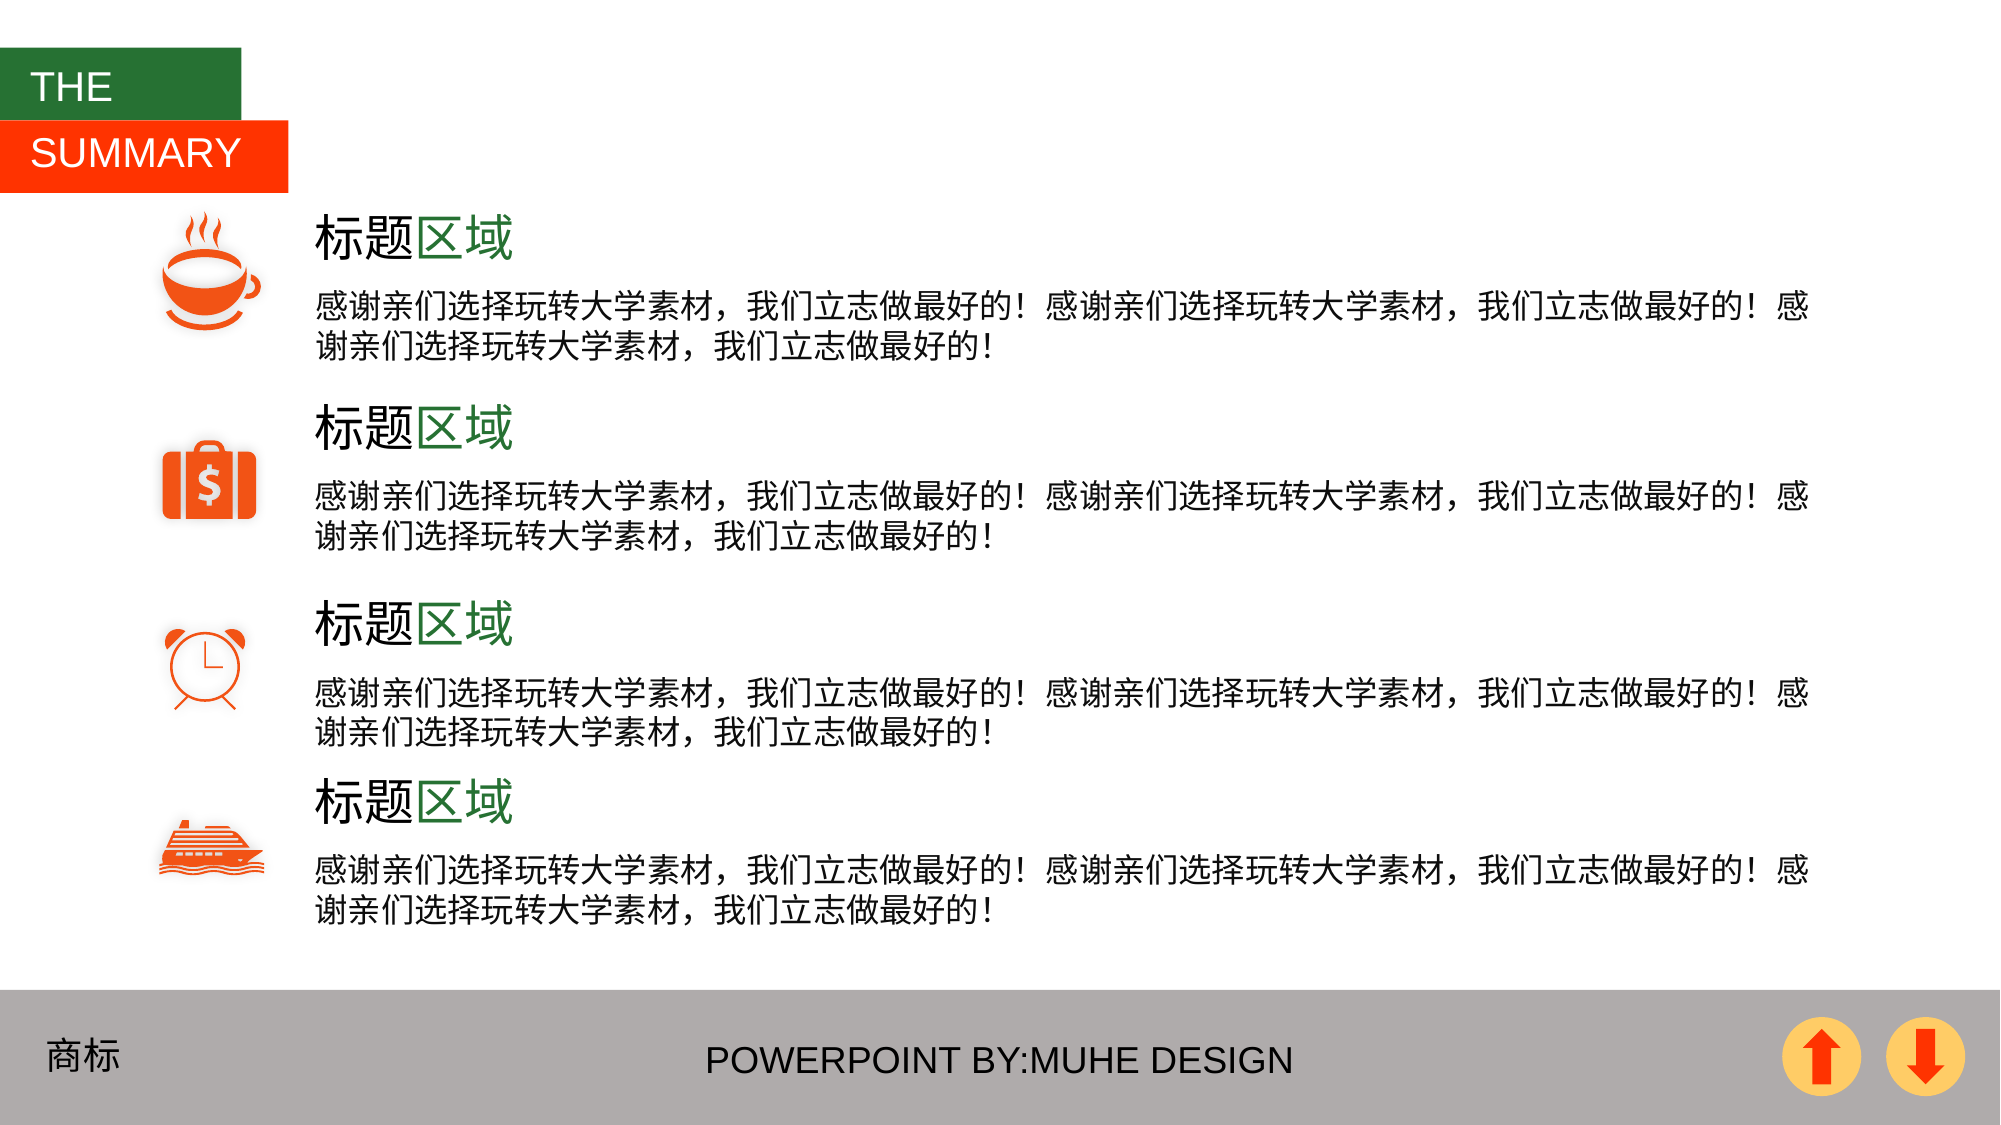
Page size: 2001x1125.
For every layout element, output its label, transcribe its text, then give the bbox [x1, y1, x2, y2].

text_box [185, 440, 233, 519]
text_box [178, 820, 189, 829]
text_box THE [15, 52, 142, 118]
text_box 感谢亲们选择玩转大学素材，我们立志做最好的！感谢亲们选择玩转大学素材，我们立志做最好的！感谢亲们选择玩转大学素材，我们立志做最好的！ [299, 467, 1841, 563]
text_box [167, 217, 242, 270]
text_box SUMMARY [15, 118, 315, 184]
text_box 标题区域 [299, 388, 535, 464]
text_box 感谢亲们选择玩转大学素材，我们立志做最好的！感谢亲们选择玩转大学素材，我们立志做最好的！感谢亲们选择玩转大学素材，我们立志做最好的！ [299, 664, 1841, 759]
text_box [162, 451, 181, 519]
text_box [237, 451, 257, 519]
text_box 标题区域 [299, 585, 535, 661]
text_box [243, 274, 261, 299]
text_box 感谢亲们选择玩转大学素材，我们立志做最好的！感谢亲们选择玩转大学素材，我们立志做最好的！感谢亲们选择玩转大学素材，我们立志做最好的！ [300, 277, 1841, 373]
text_box [185, 215, 194, 248]
text_box 标题区域 [299, 763, 535, 839]
text_box [162, 265, 247, 316]
text_box [166, 830, 250, 848]
text_box 标题区域 [300, 198, 535, 274]
text_box [159, 850, 265, 876]
text_box 感谢亲们选择玩转大学素材，我们立志做最好的！感谢亲们选择玩转大学素材，我们立志做最好的！感谢亲们选择玩转大学素材，我们立志做最好的！ [299, 842, 1841, 937]
text_box [199, 211, 208, 243]
text_box [165, 309, 243, 331]
text_box [163, 627, 247, 712]
